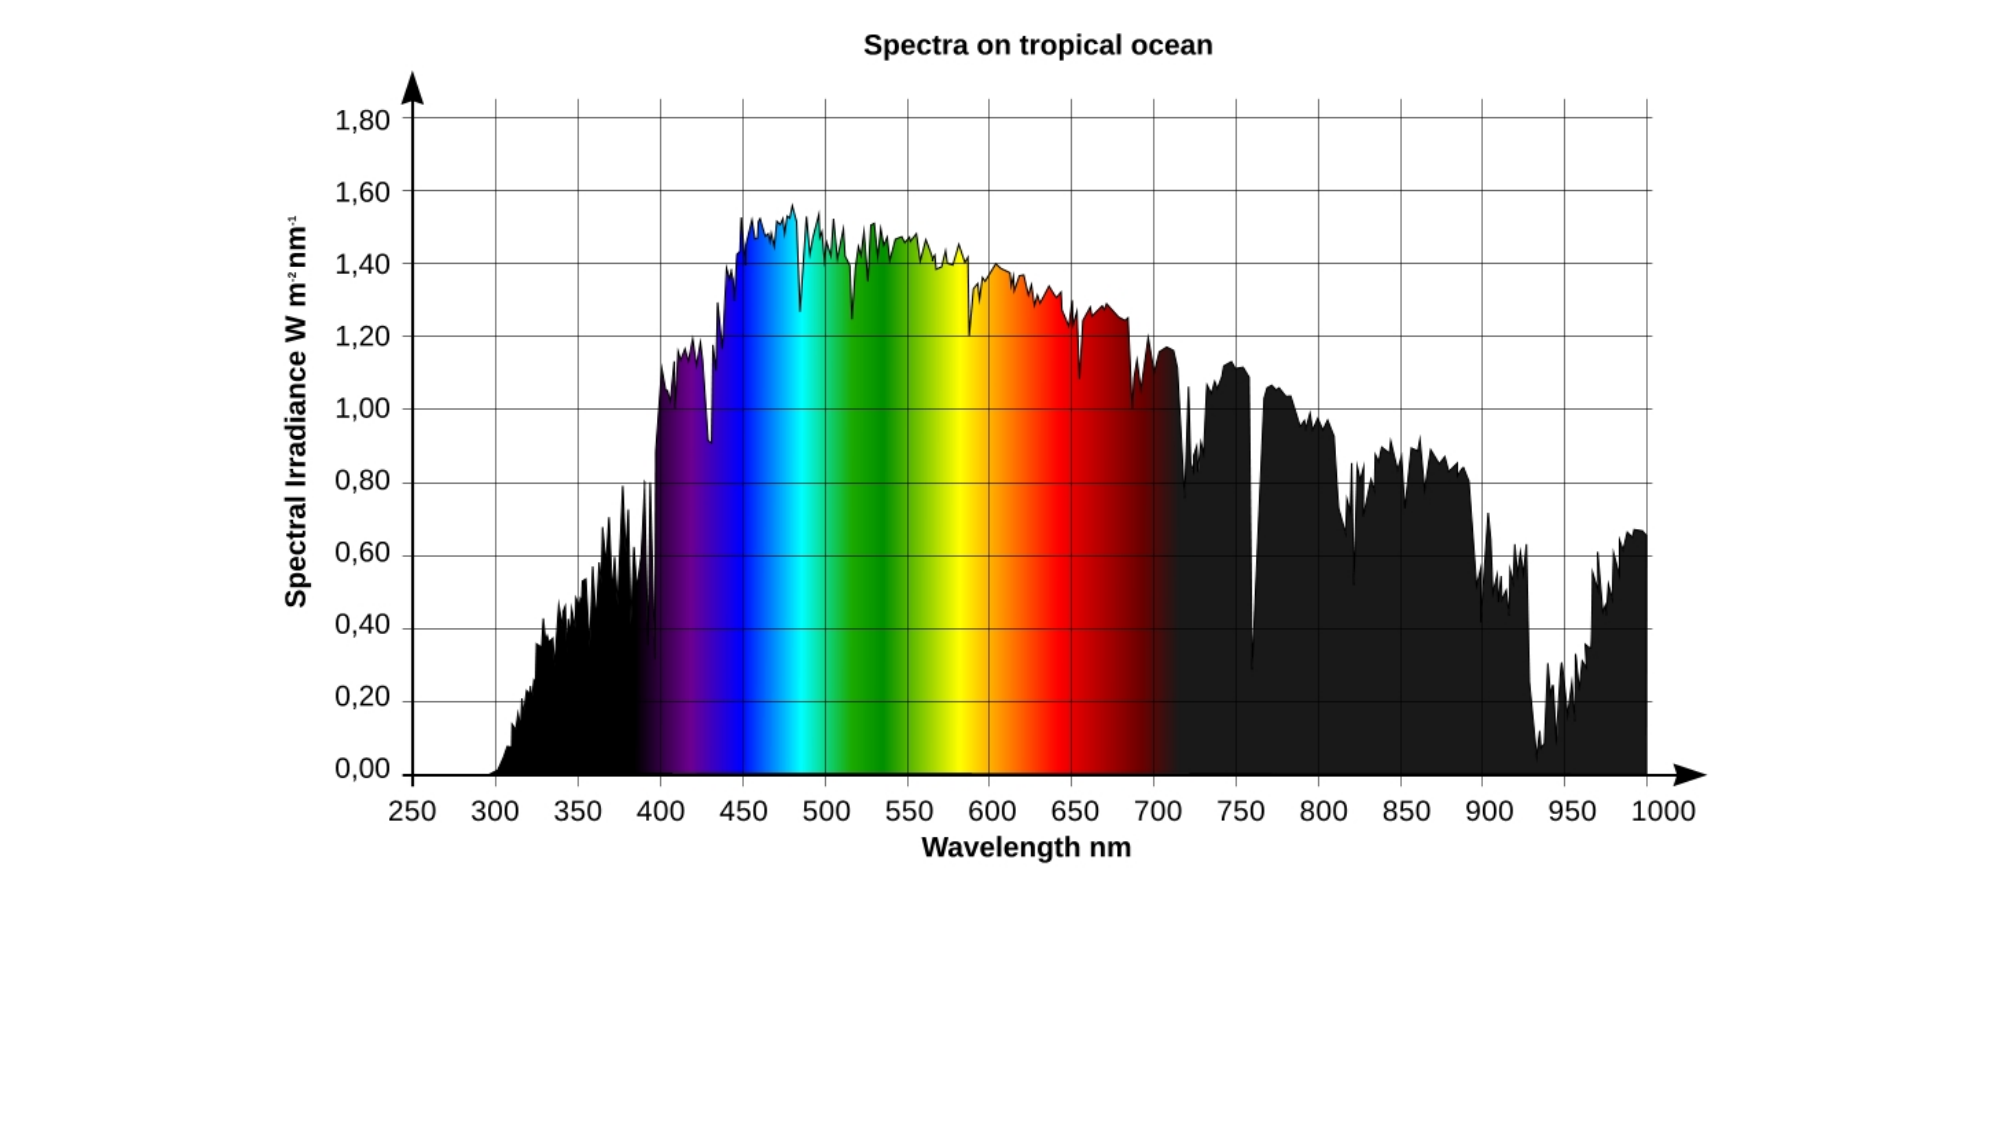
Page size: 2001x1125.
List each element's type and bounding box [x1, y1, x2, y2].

picture [248, 0, 1744, 895]
